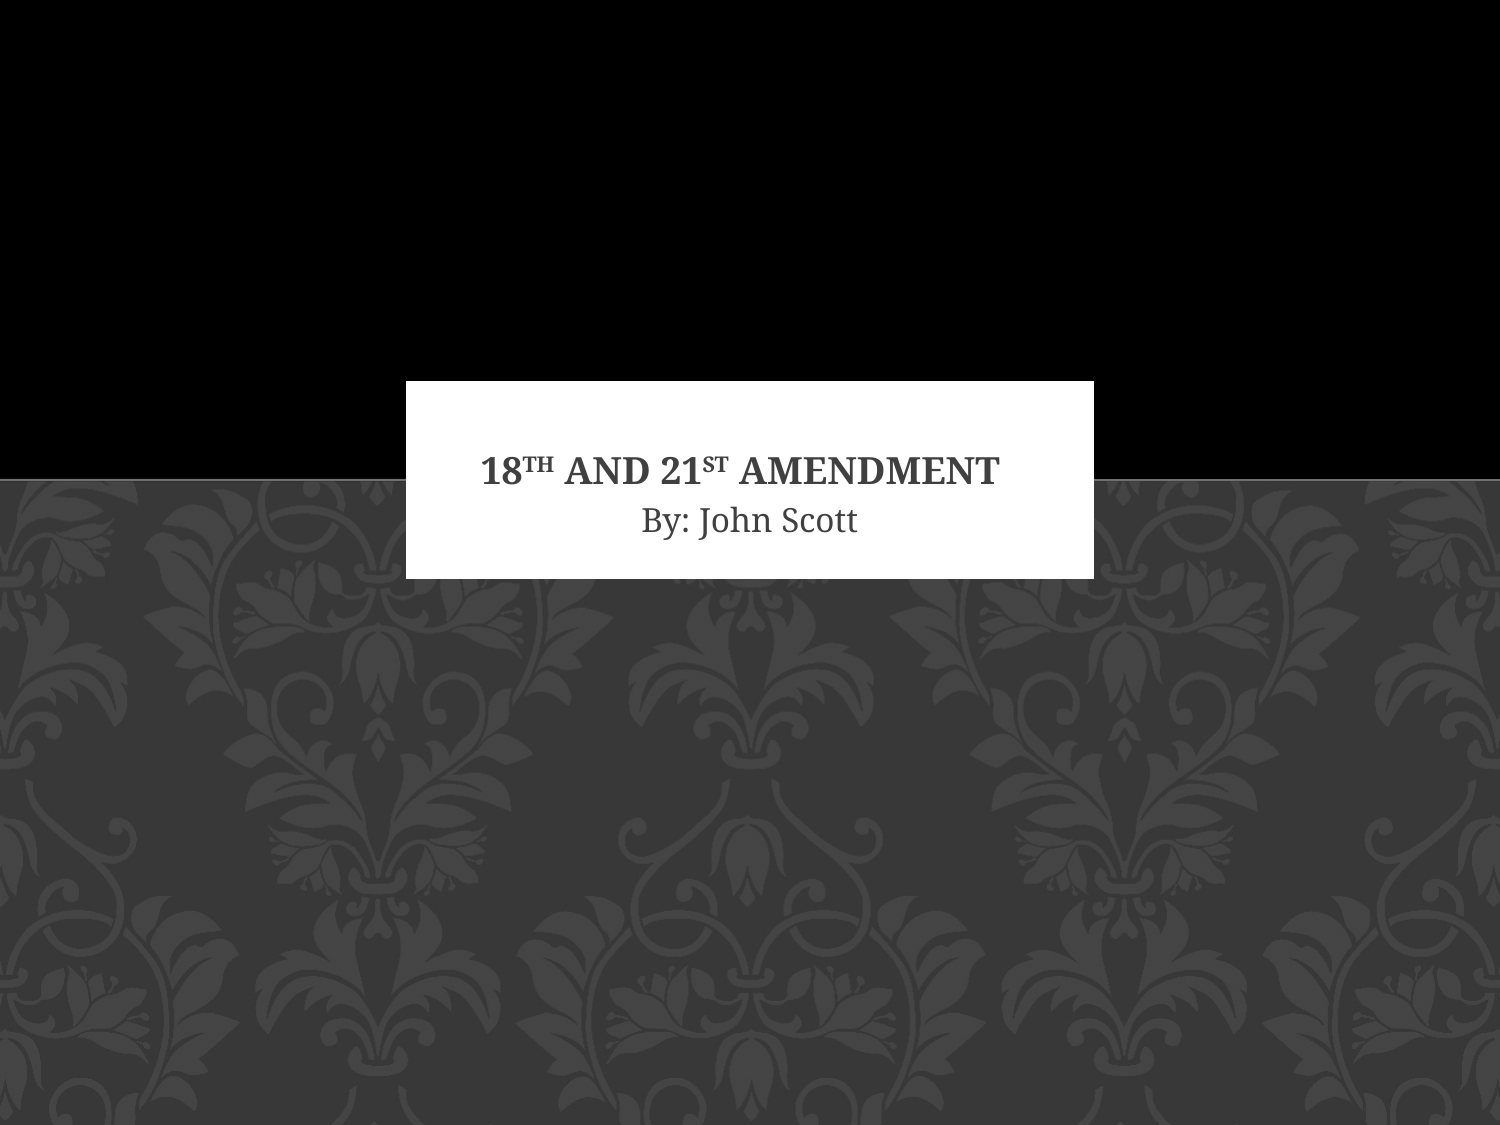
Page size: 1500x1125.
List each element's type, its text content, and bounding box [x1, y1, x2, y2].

subtitle By: John Scott [420, 499, 1080, 570]
title 18th and 21st Amendment [415, 387, 1085, 498]
